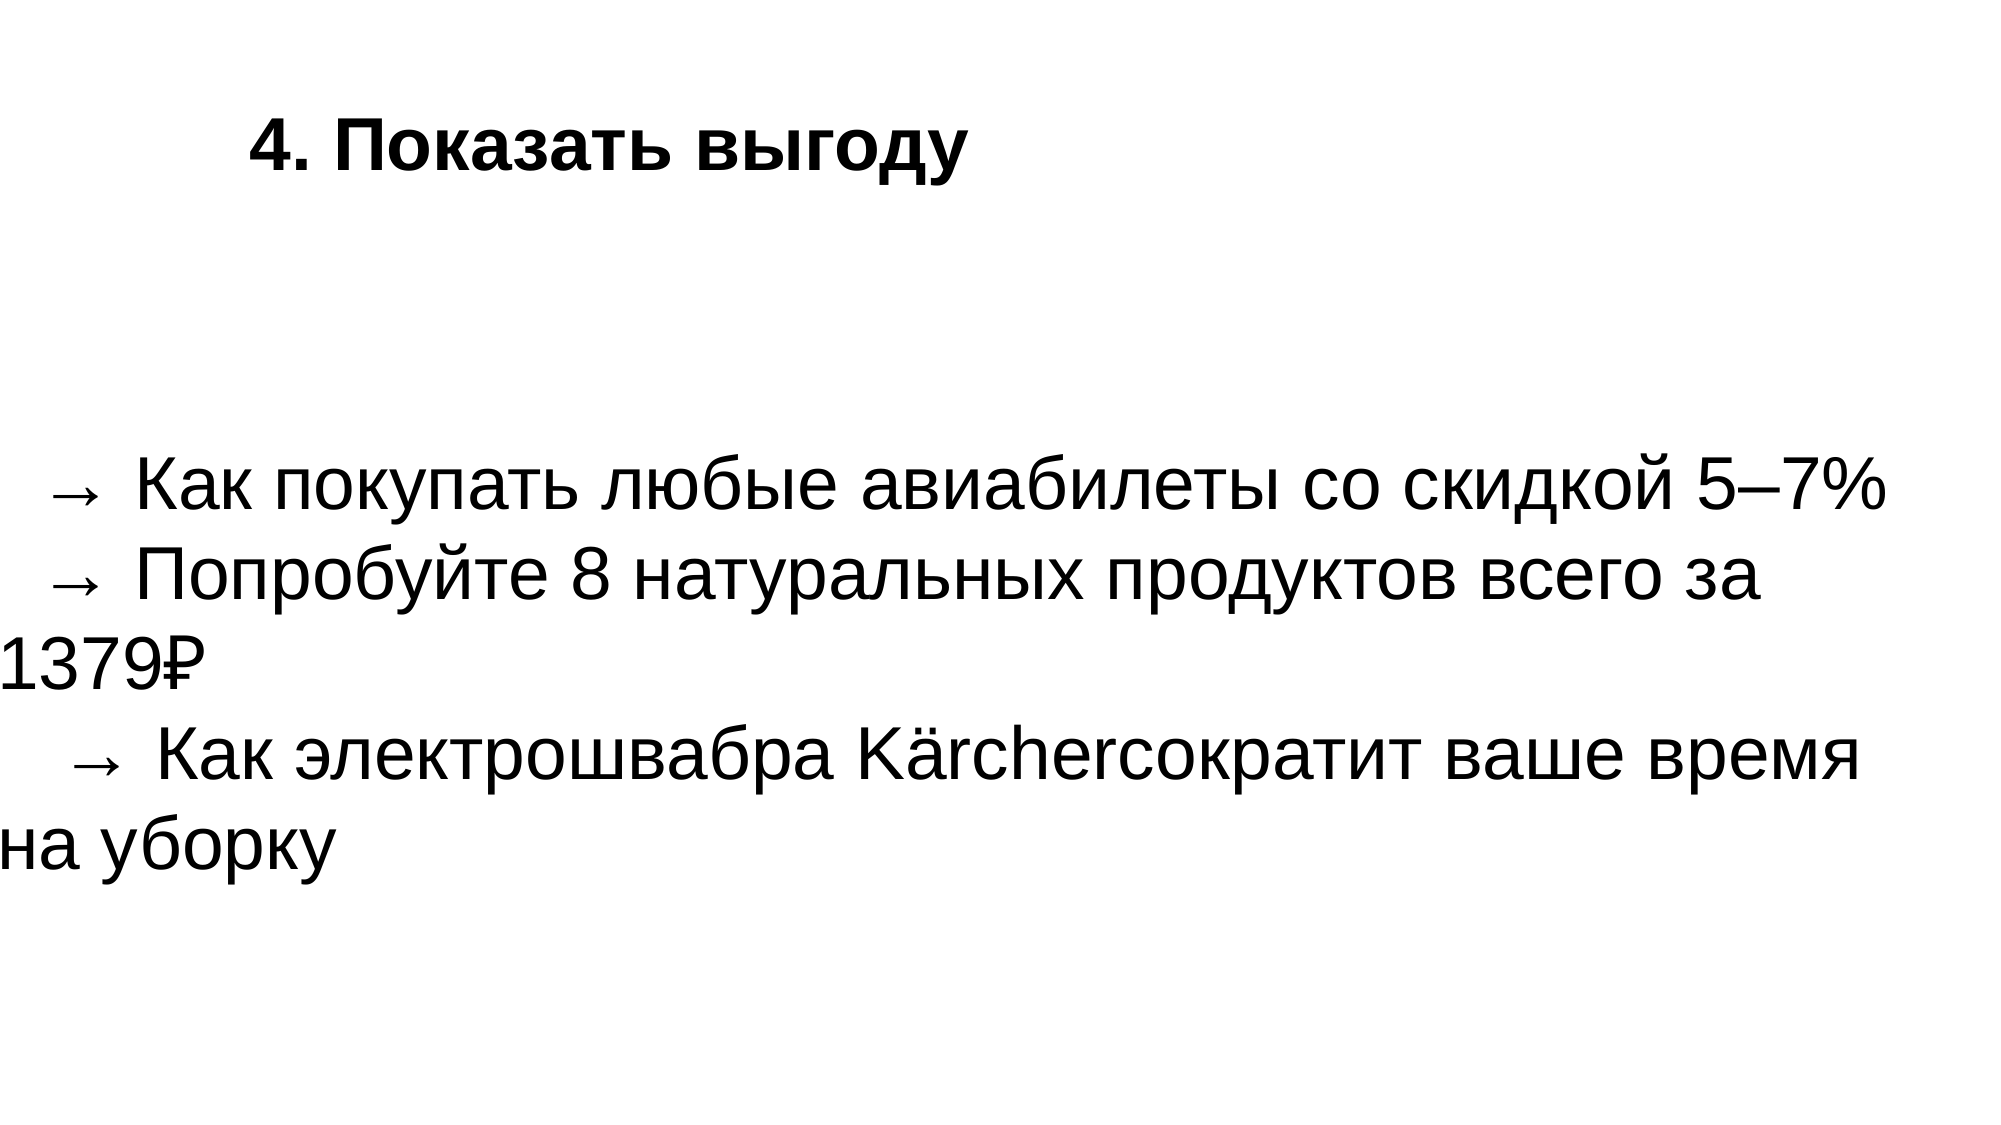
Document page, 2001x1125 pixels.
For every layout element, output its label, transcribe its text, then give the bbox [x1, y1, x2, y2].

subtitle → Как покупать любые авиабилеты со скидкой 5–7% → Попробуйте 8 натуральных продуктов всего за 1379₽ → Как электрошвабра Kärcherсократит ваше время на уборку [0, 263, 1957, 1057]
title 4. Показать выгоду [249, 55, 1750, 225]
